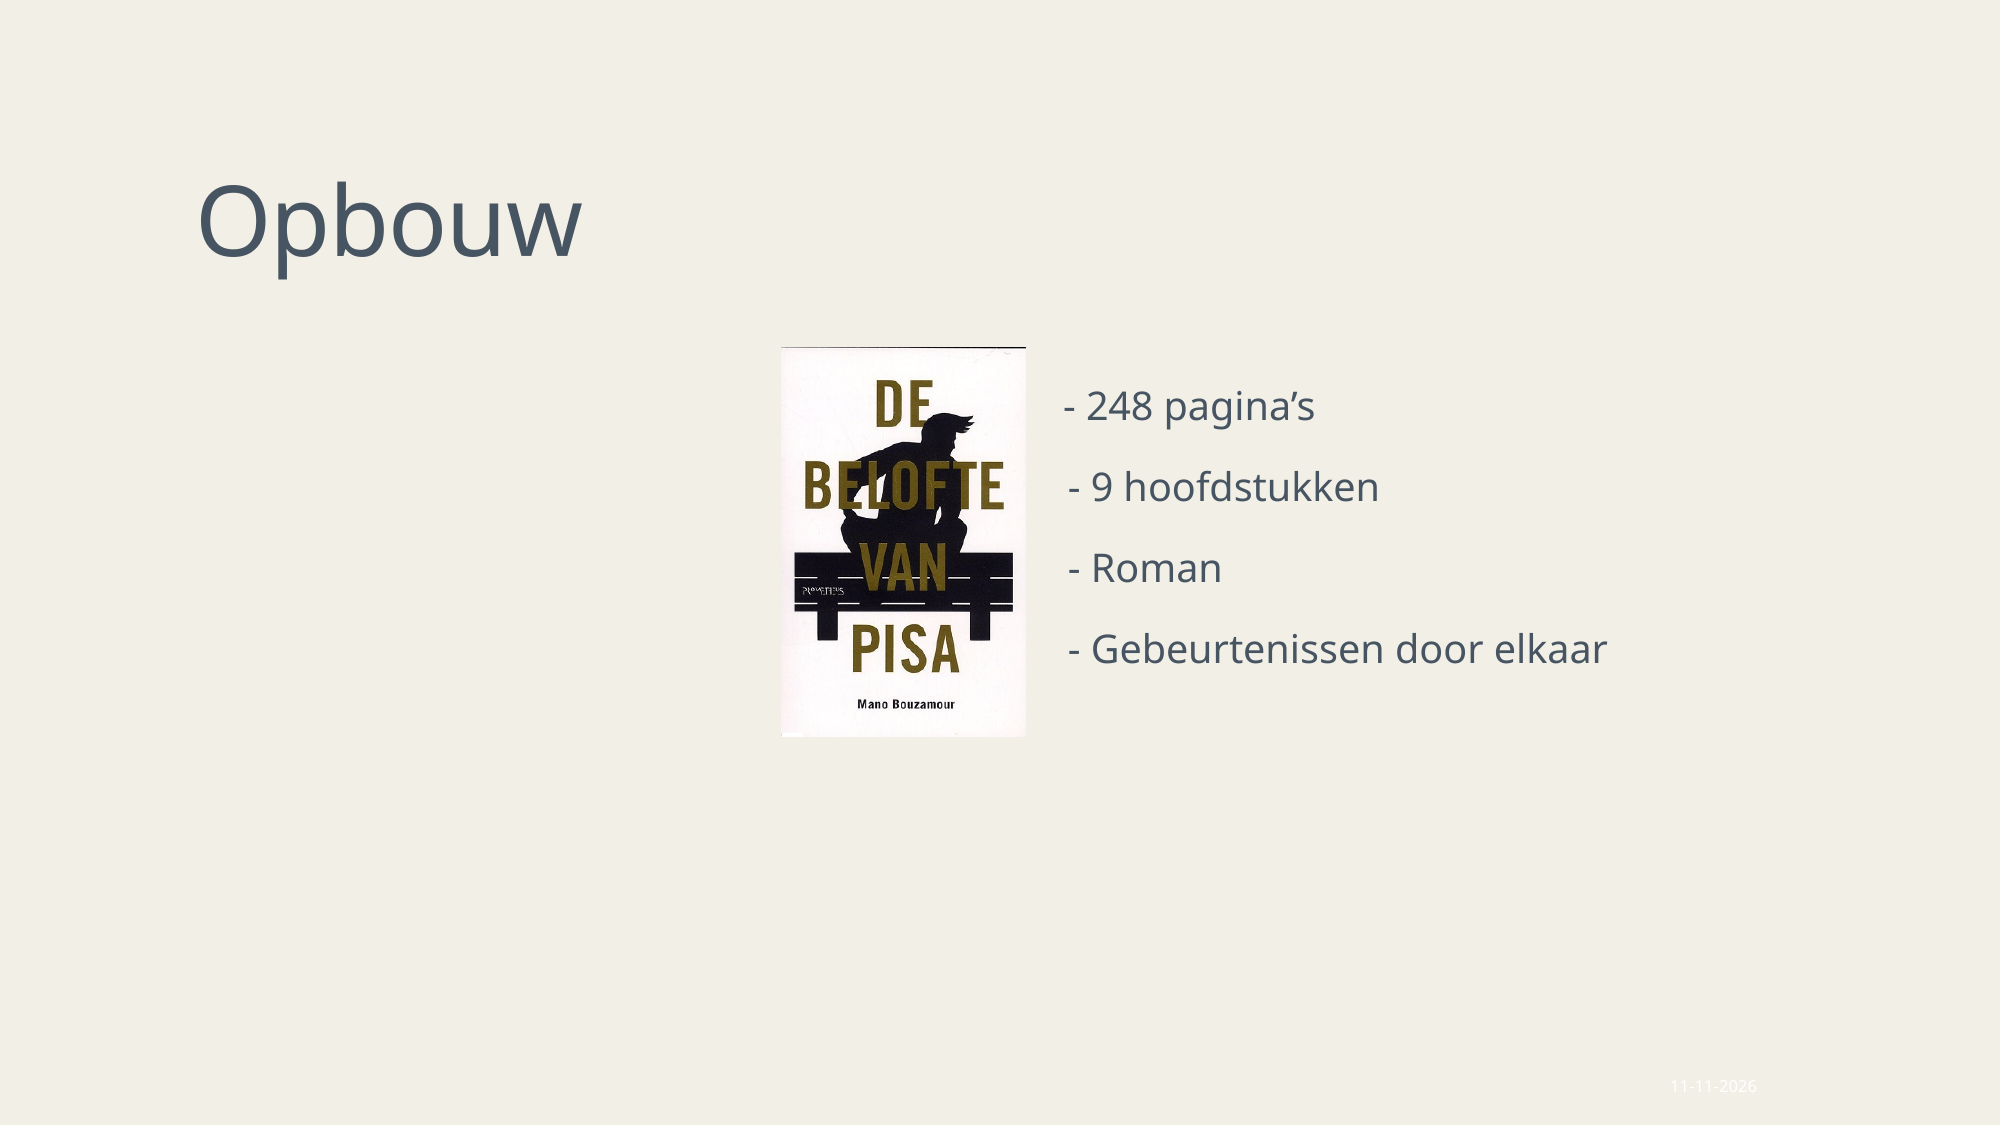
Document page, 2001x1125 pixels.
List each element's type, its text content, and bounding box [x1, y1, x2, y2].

list - 248 pagina’s - 9 hoofdstukken - Roman - Gebeurtenissen door elkaar [1052, 368, 1830, 757]
title Opbouw [180, 47, 1830, 285]
picture [781, 347, 1026, 737]
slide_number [1348, 1057, 1773, 1118]
